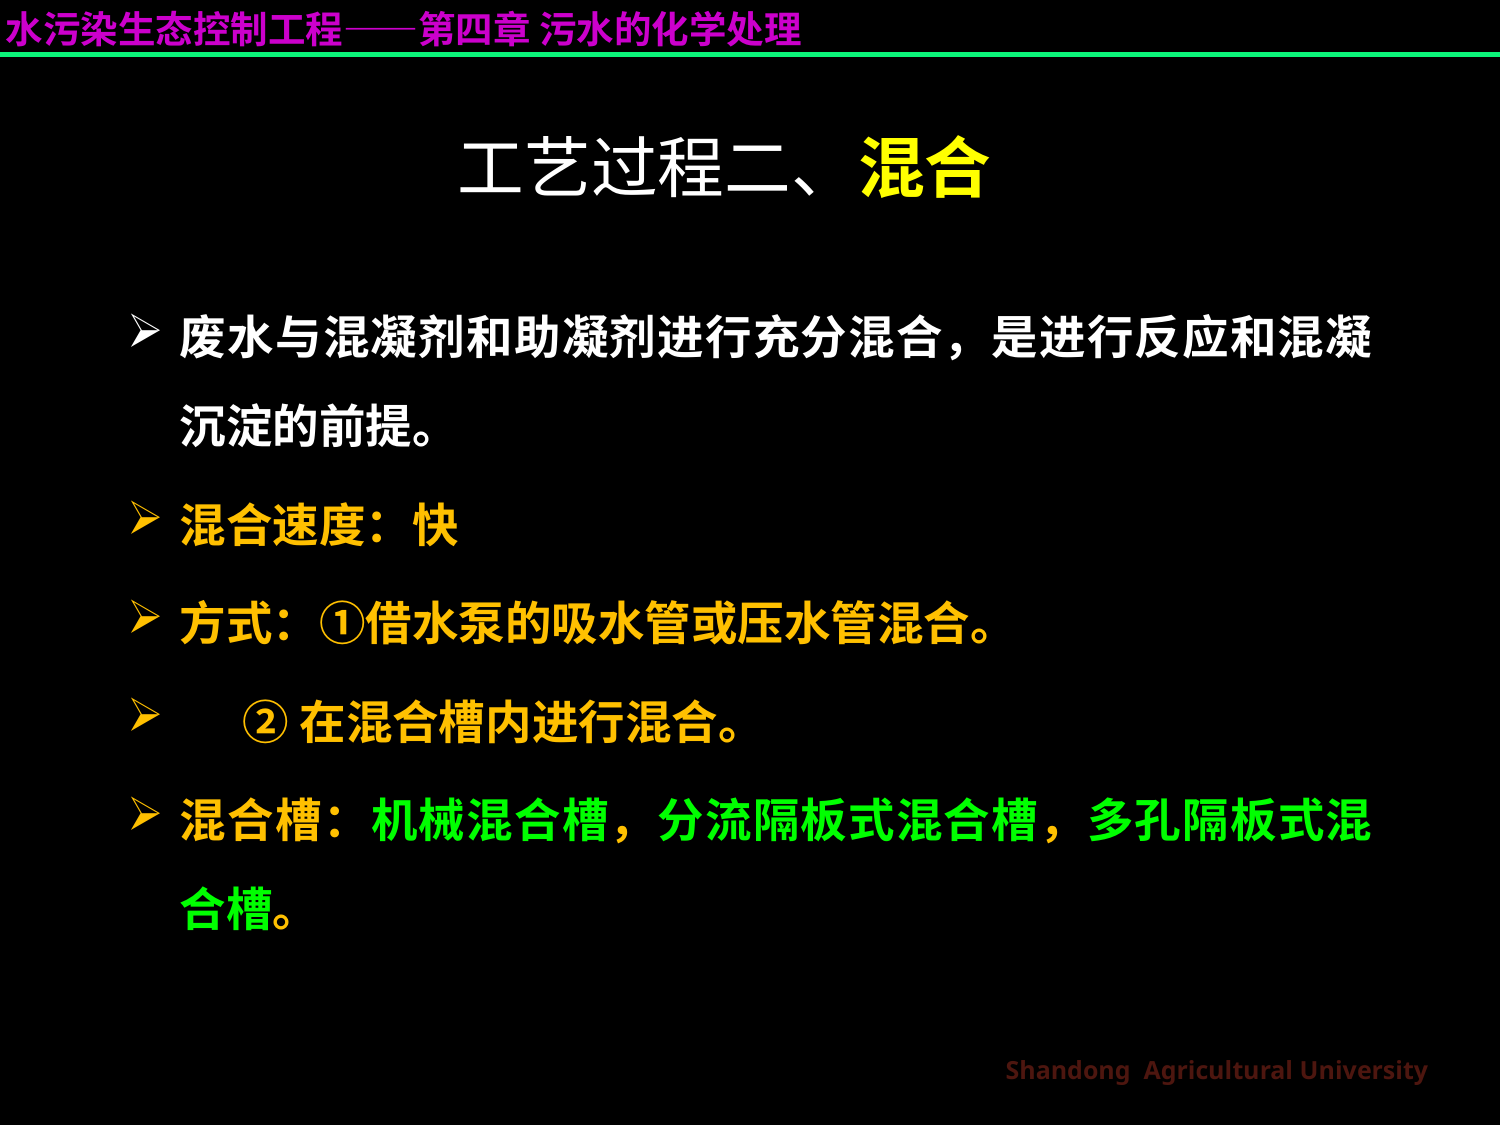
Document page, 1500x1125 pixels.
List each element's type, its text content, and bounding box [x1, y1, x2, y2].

list 废水与混凝剂和助凝剂进行充分混合，是进行反应和混凝沉淀的前提。 混合速度：快 方式：①借水泵的吸水管或压水管混合。 ②在混合槽内进行混合。 混合槽：机械混合槽，分流隔板式混合槽，多孔隔板式混合槽。 [112, 267, 1388, 949]
text_box 工艺过程二、混合 [442, 94, 1140, 214]
